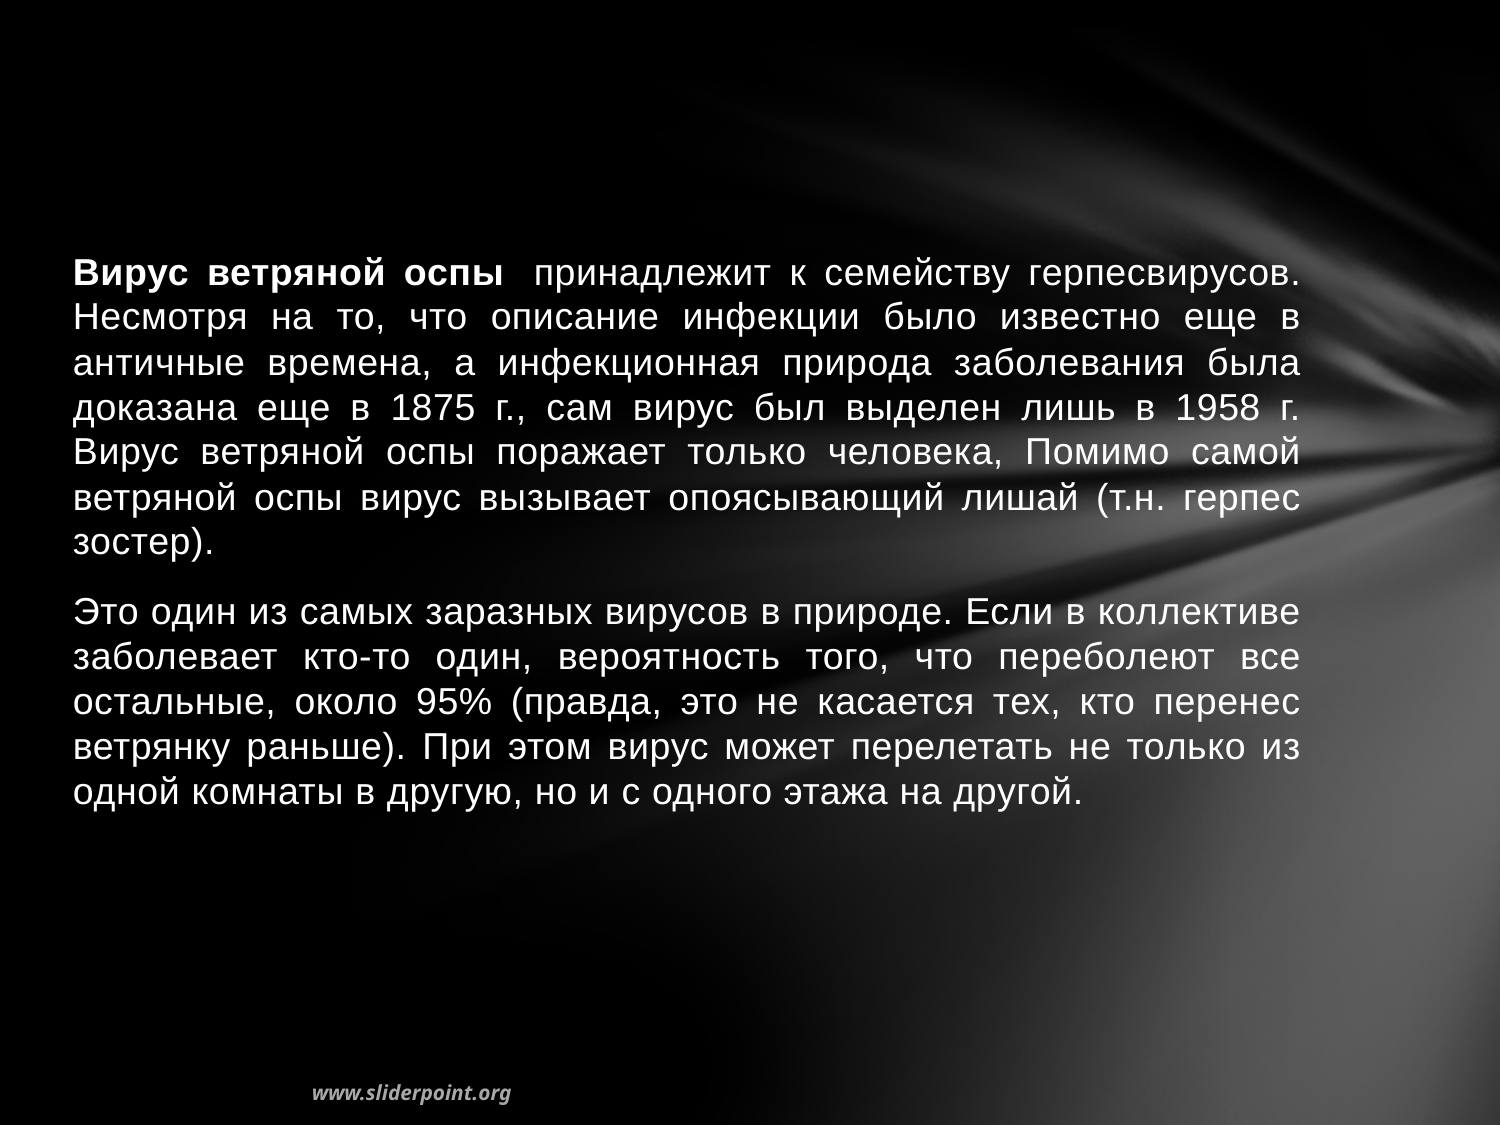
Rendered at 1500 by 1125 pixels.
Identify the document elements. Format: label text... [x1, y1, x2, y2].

footer www.sliderpoint.org [296, 1073, 968, 1115]
list Вирус ветряной оспы принадлежит к семейству герпесвирусов. Несмотря на то, что описание инфекции было известно еще в античные времена, а инфекционная природа заболевания была доказана еще в 1875 г., сам вирус был выделен лишь в 1958 г. Вирус ветряной оспы поражает только человека, Помимо самой ветряной оспы вирус вызывает опоясывающий лишай (т.н. герпес зостер). Это один из самых заразных вирусов в природе. Если в коллективе заболевает кто-то один, вероятность того, что переболеют все остальные, около 95% (правда, это не касается тех, кто перенес ветрянку раньше). При этом вирус может перелетать не только из одной комнаты в другую, но и с одного этажа на другой. [57, 239, 1318, 1015]
